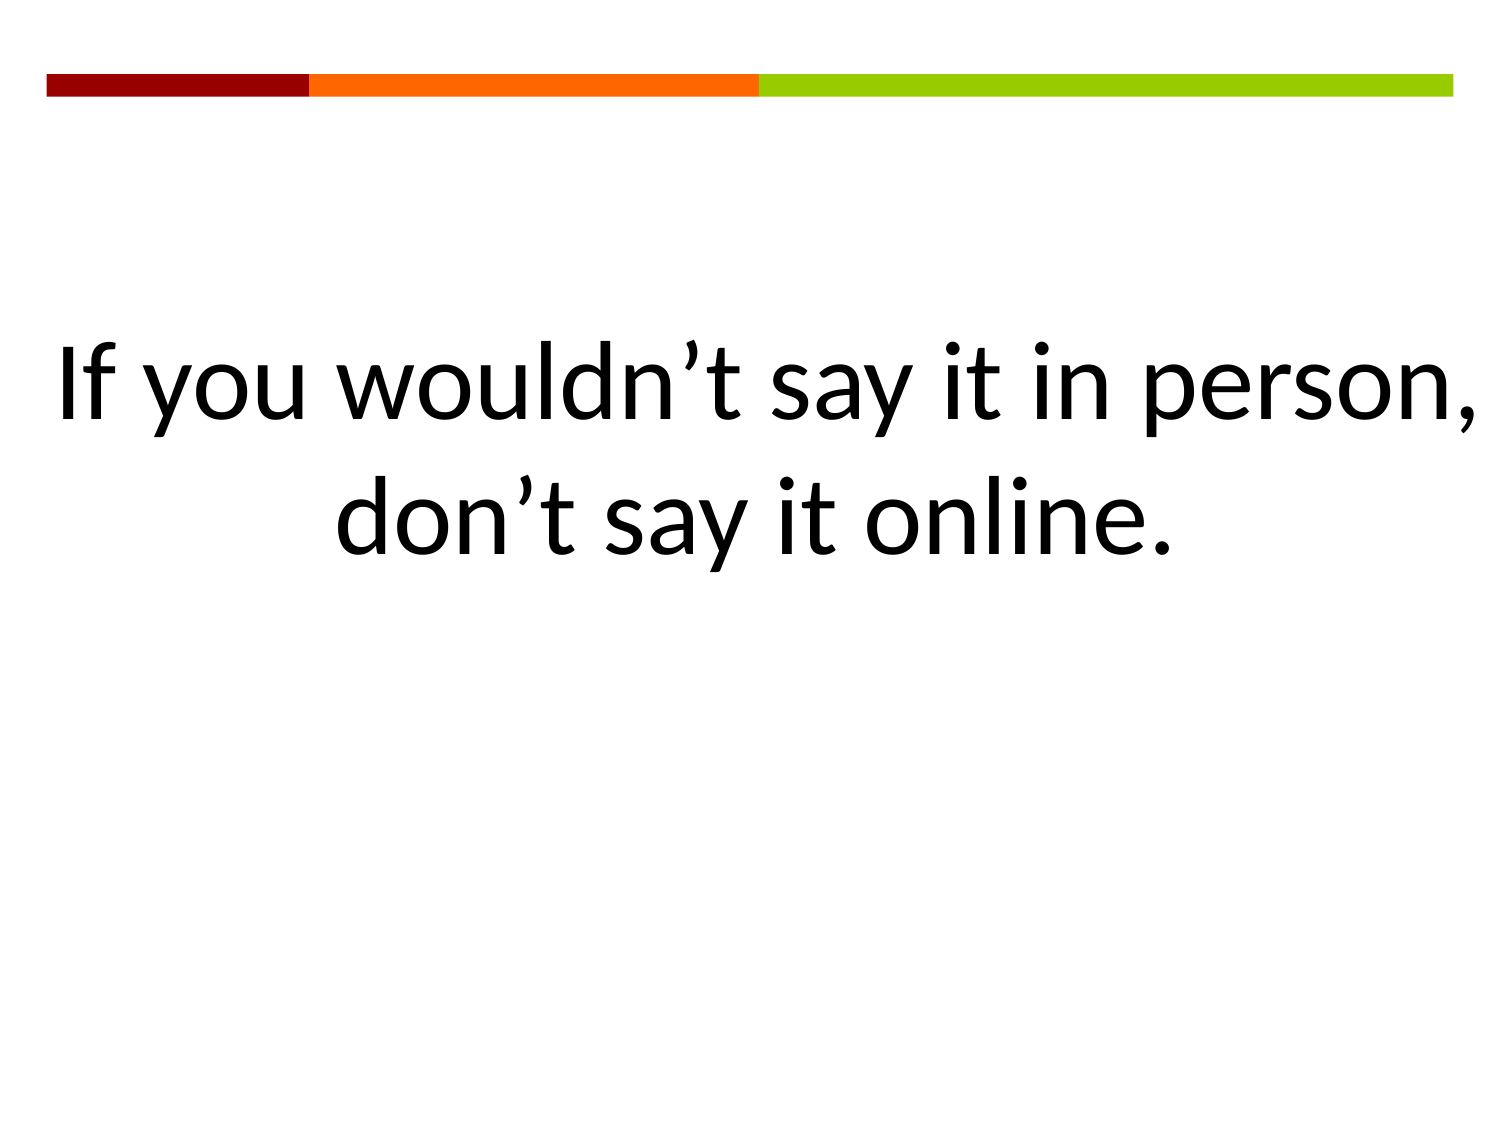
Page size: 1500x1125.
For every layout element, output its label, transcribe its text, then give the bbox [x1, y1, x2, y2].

text_box If you wouldn’t say it in person, don’t say it online. [37, 299, 1500, 585]
